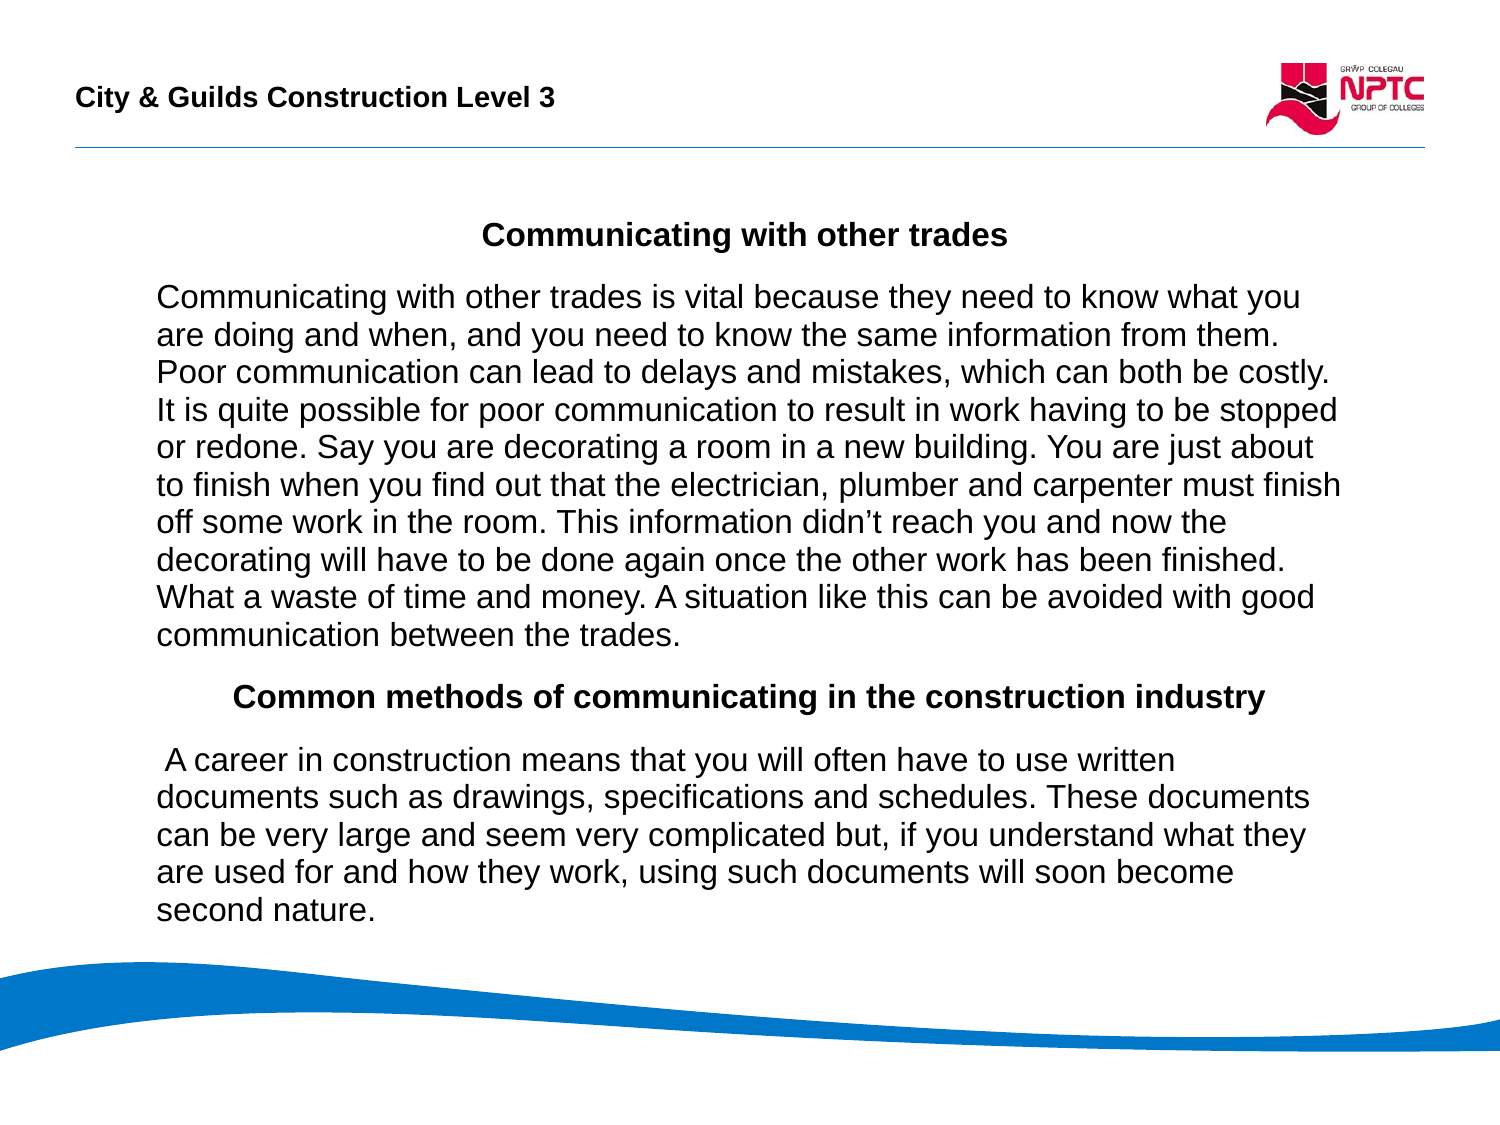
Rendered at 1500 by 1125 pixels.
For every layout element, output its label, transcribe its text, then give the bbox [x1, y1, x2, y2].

list [74, 113, 1426, 946]
text_box Communicating with other trades Communicating with other trades is vital because they need to know what you are doing and when, and you need to know the same information from them. Poor communication can lead to delays and mistakes, which can both be costly. It is quite possible for poor communication to result in work having to be stopped or redone. Say you are decorating a room in a new building. You are just about to finish when you find out that the electrician, plumber and carpenter must finish off some work in the room. This information didn’t reach you and now the decorating will have to be done again once the other work has been finished. What a waste of time and money. A situation like this can be avoided with good communication between the trades. Common methods of communicating in the construction industry A career in construction means that you will often have to use written documents such as drawings, specifications and schedules. These documents can be very large and seem very complicated but, if you understand what they are used for and how they work, using such documents will soon become second nature. [141, 208, 1359, 936]
picture [1266, 63, 1424, 113]
